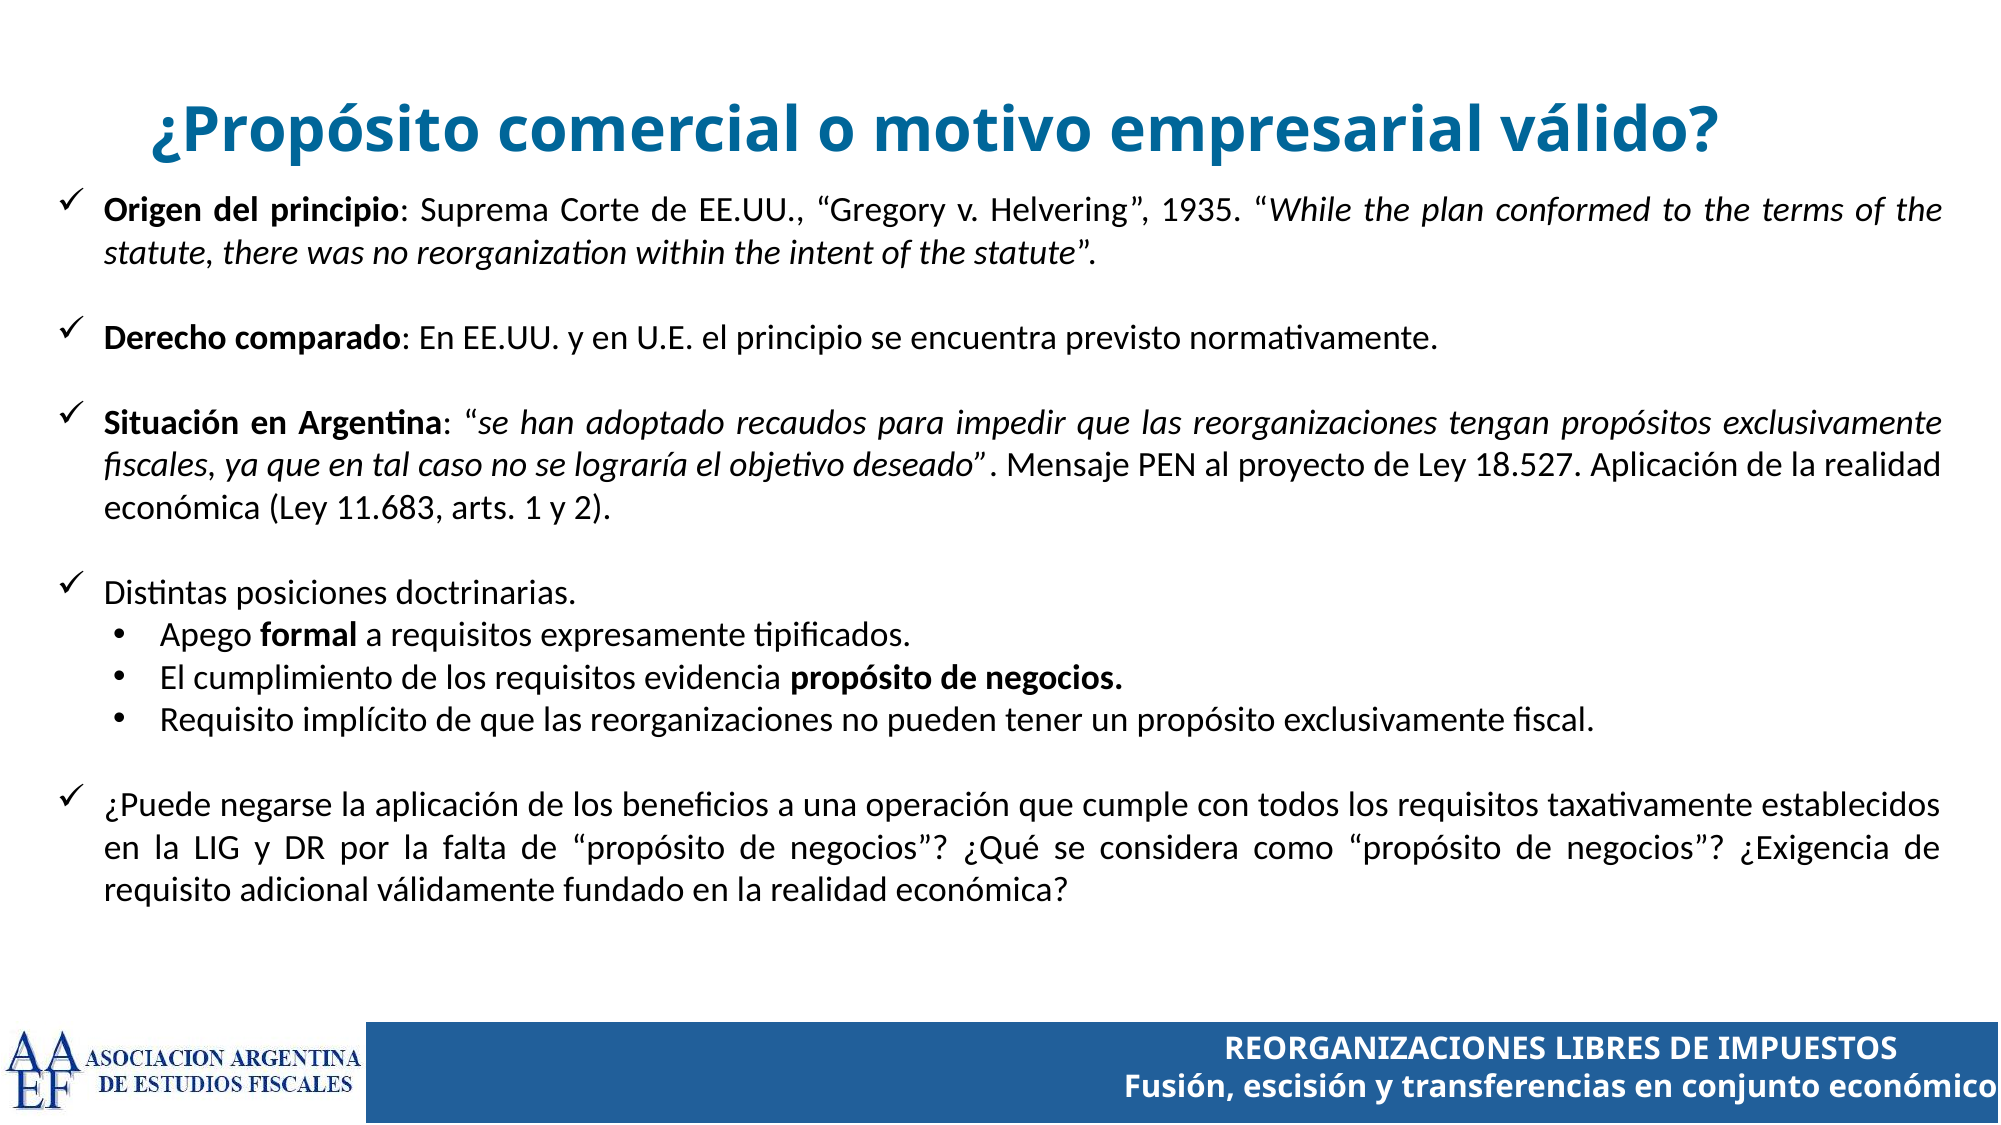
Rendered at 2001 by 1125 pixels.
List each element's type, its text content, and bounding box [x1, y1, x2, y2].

text_box REORGANIZACIONES LIBRES DE IMPUESTOS Fusión, escisión y transferencias en conjunto económico [1067, 1021, 2000, 1112]
picture [1, 1020, 367, 1124]
text_box [0, 1018, 2000, 1125]
title ¿Propósito comercial o motivo empresarial válido? [136, 12, 1890, 173]
subtitle Origen del principio: Suprema Corte de EE.UU., “Gregory v. Helvering”, 1935. “While the plan conformed to the terms of the statute, there was no reorganization within the intent of the statute”. Derecho comparado: En EE.UU. y en U.E. el principio se encuentra previsto normativamente. Situación en Argentina: “se han adoptado recaudos para impedir que las reorganizaciones tengan propósitos exclusivamente fiscales, ya que en tal caso no se lograría el objetivo deseado”. Mensaje PEN al proyecto de Ley 18.527. Aplicación de la realidad económica (Ley 11.683, arts. 1 y 2). Distintas posiciones doctrinarias. Apego formal a requisitos expresamente tipificados. El cumplimiento de los requisitos evidencia propósito de negocios. Requisito implícito de que las reorganizaciones no pueden tener un propósito exclusivamente fiscal. ¿Puede negarse la aplicación de los beneficios a una operación que cumple con todos los requisitos taxativamente establecidos en la LIG y DR por la falta de “propósito de negocios”? ¿Qué se considera como “propósito de negocios”? ¿Exigencia de requisito adicional válidamente fundado en la realidad económica? [41, 178, 1959, 917]
